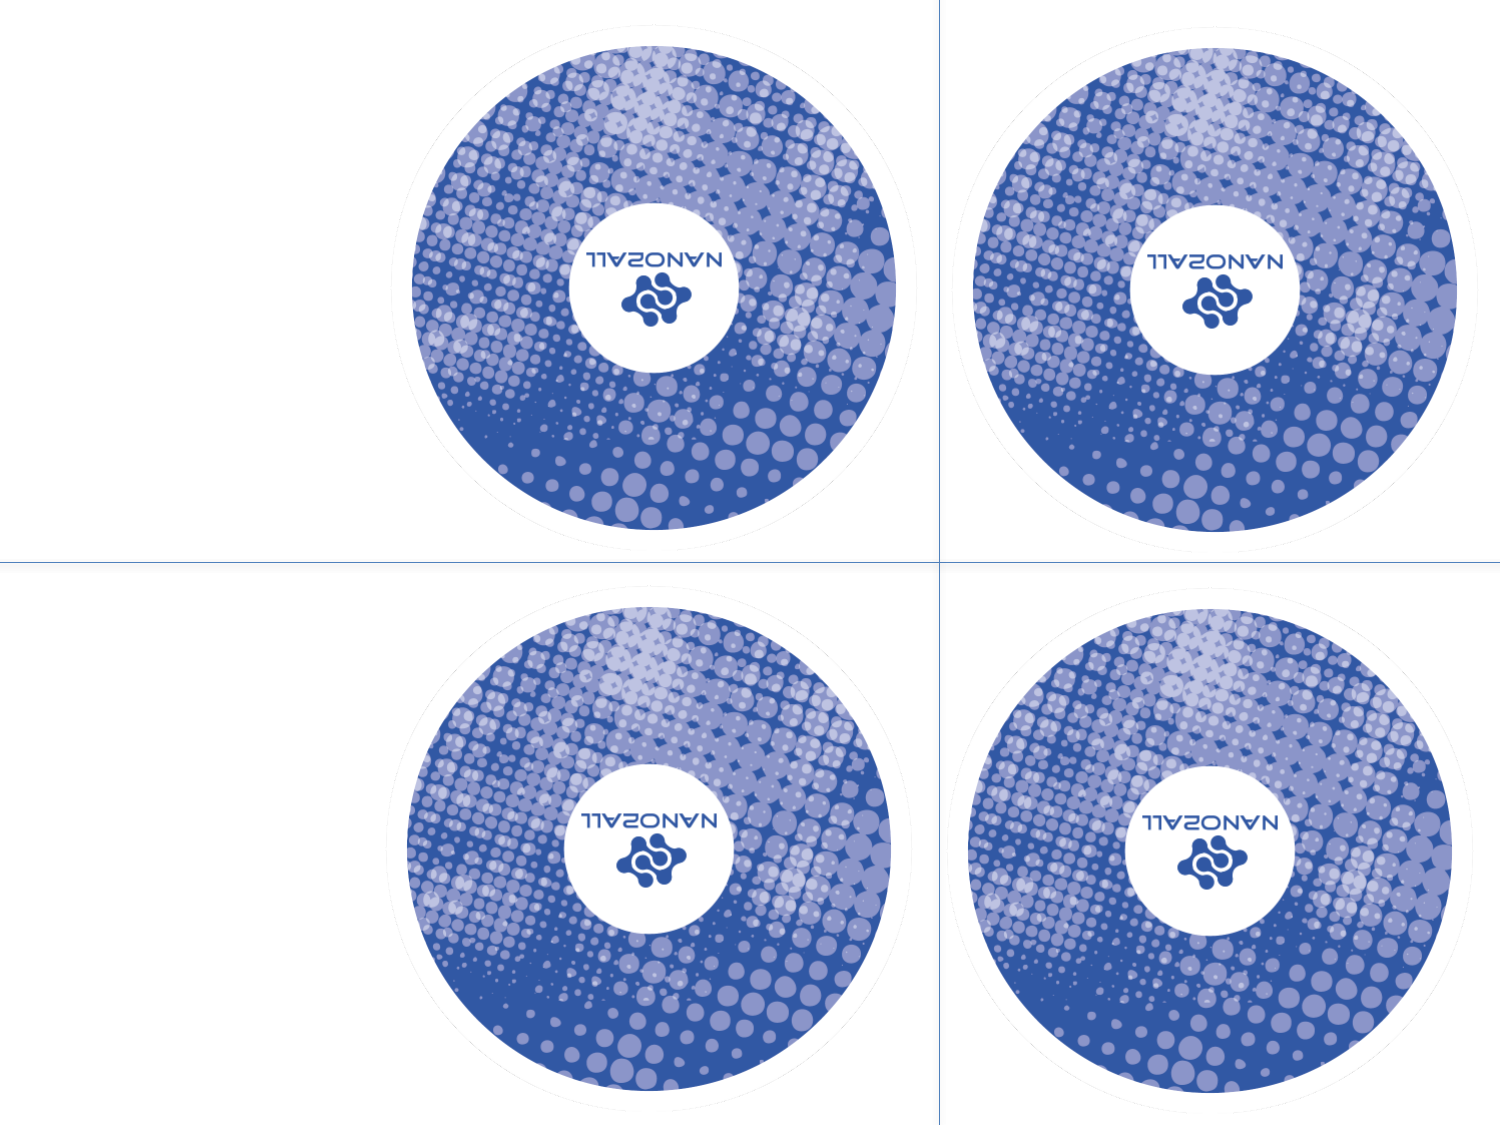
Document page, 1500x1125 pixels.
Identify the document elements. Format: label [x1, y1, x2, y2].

picture [368, 6, 1496, 1125]
